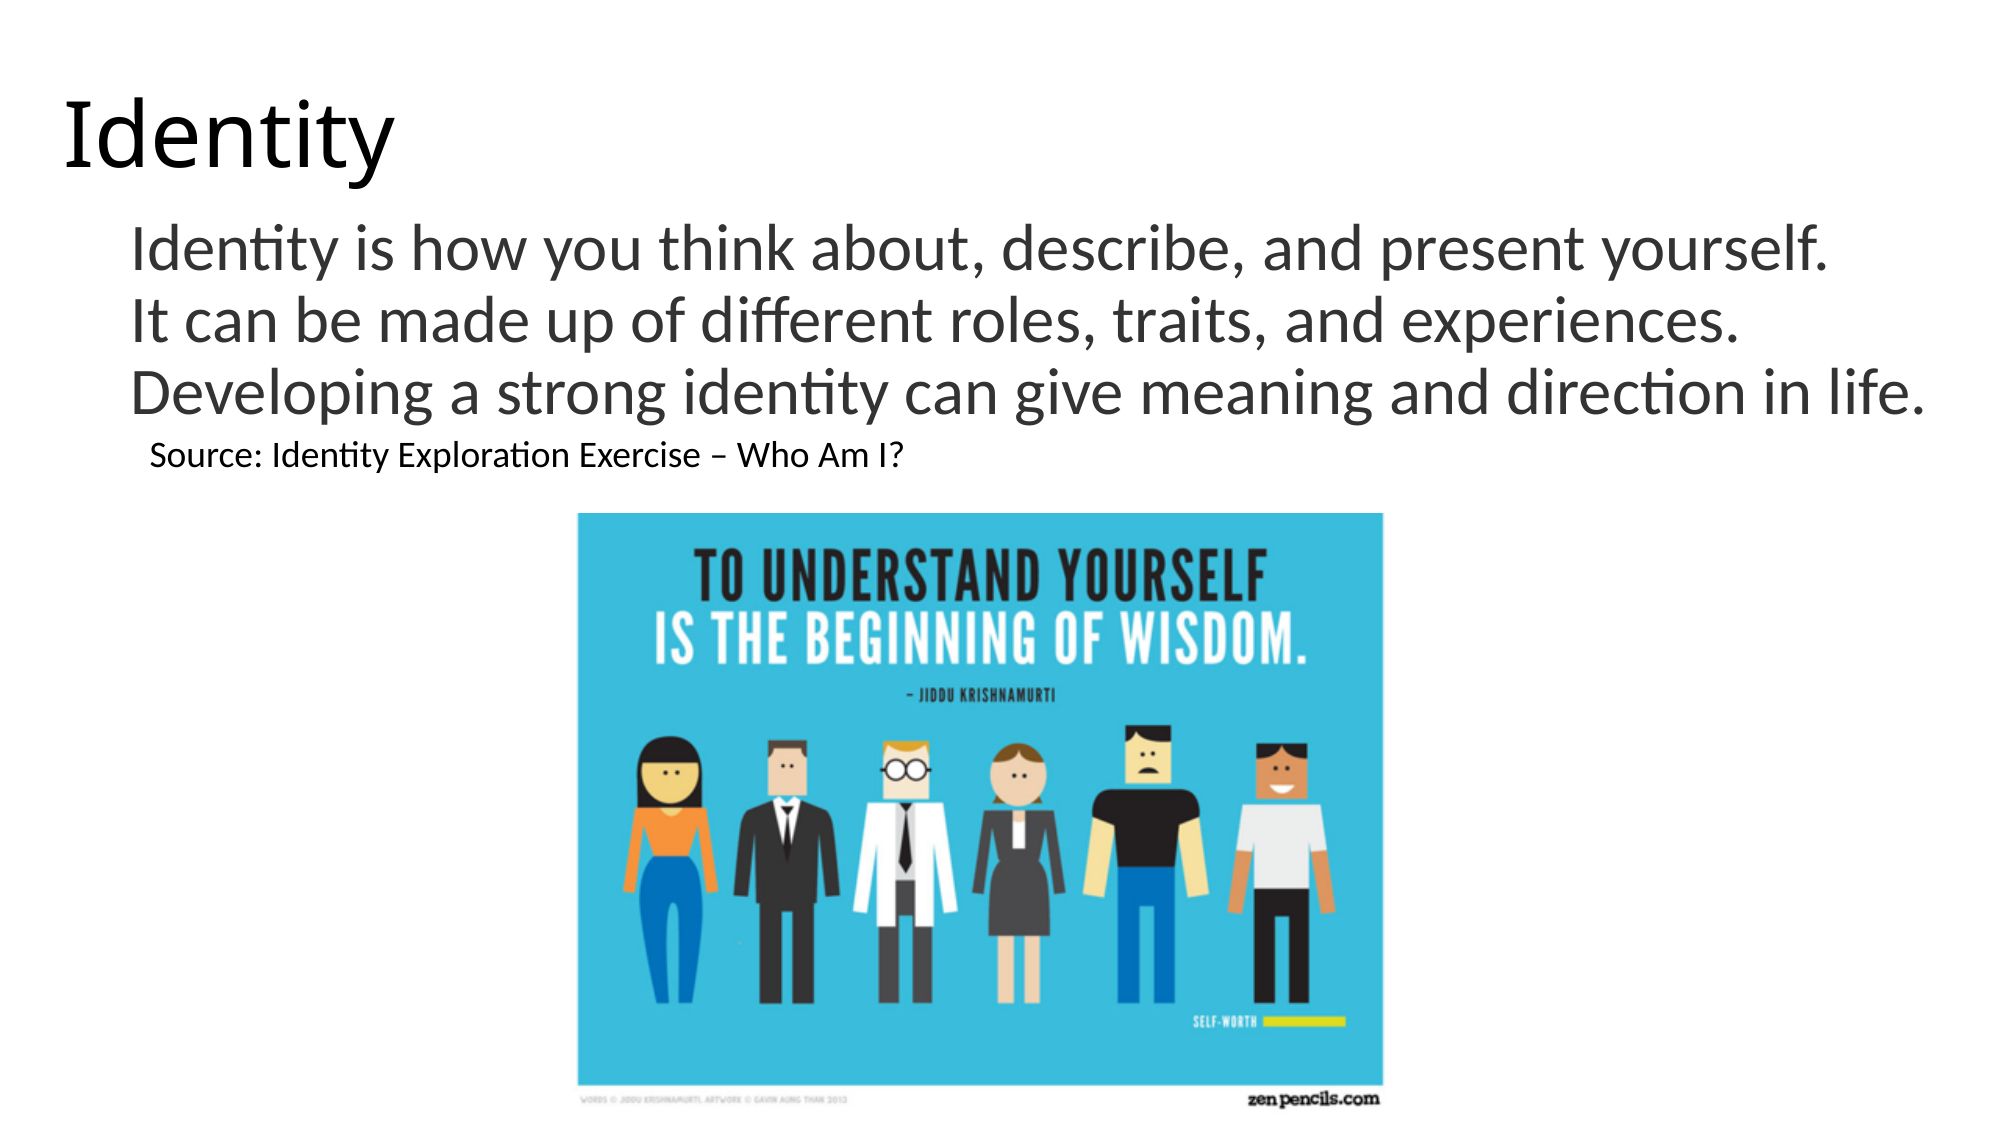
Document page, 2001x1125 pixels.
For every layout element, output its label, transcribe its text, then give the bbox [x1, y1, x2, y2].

text_box Source: Identity Exploration Exercise – Who Am I? [134, 423, 922, 483]
title Identity [48, 28, 1774, 247]
list Identity is how you think about, describe, and present yourself. It can be made up of different roles, traits, and experiences. Developing a strong identity can give meaning and direction in life. [115, 205, 1952, 920]
picture [554, 513, 1405, 1125]
